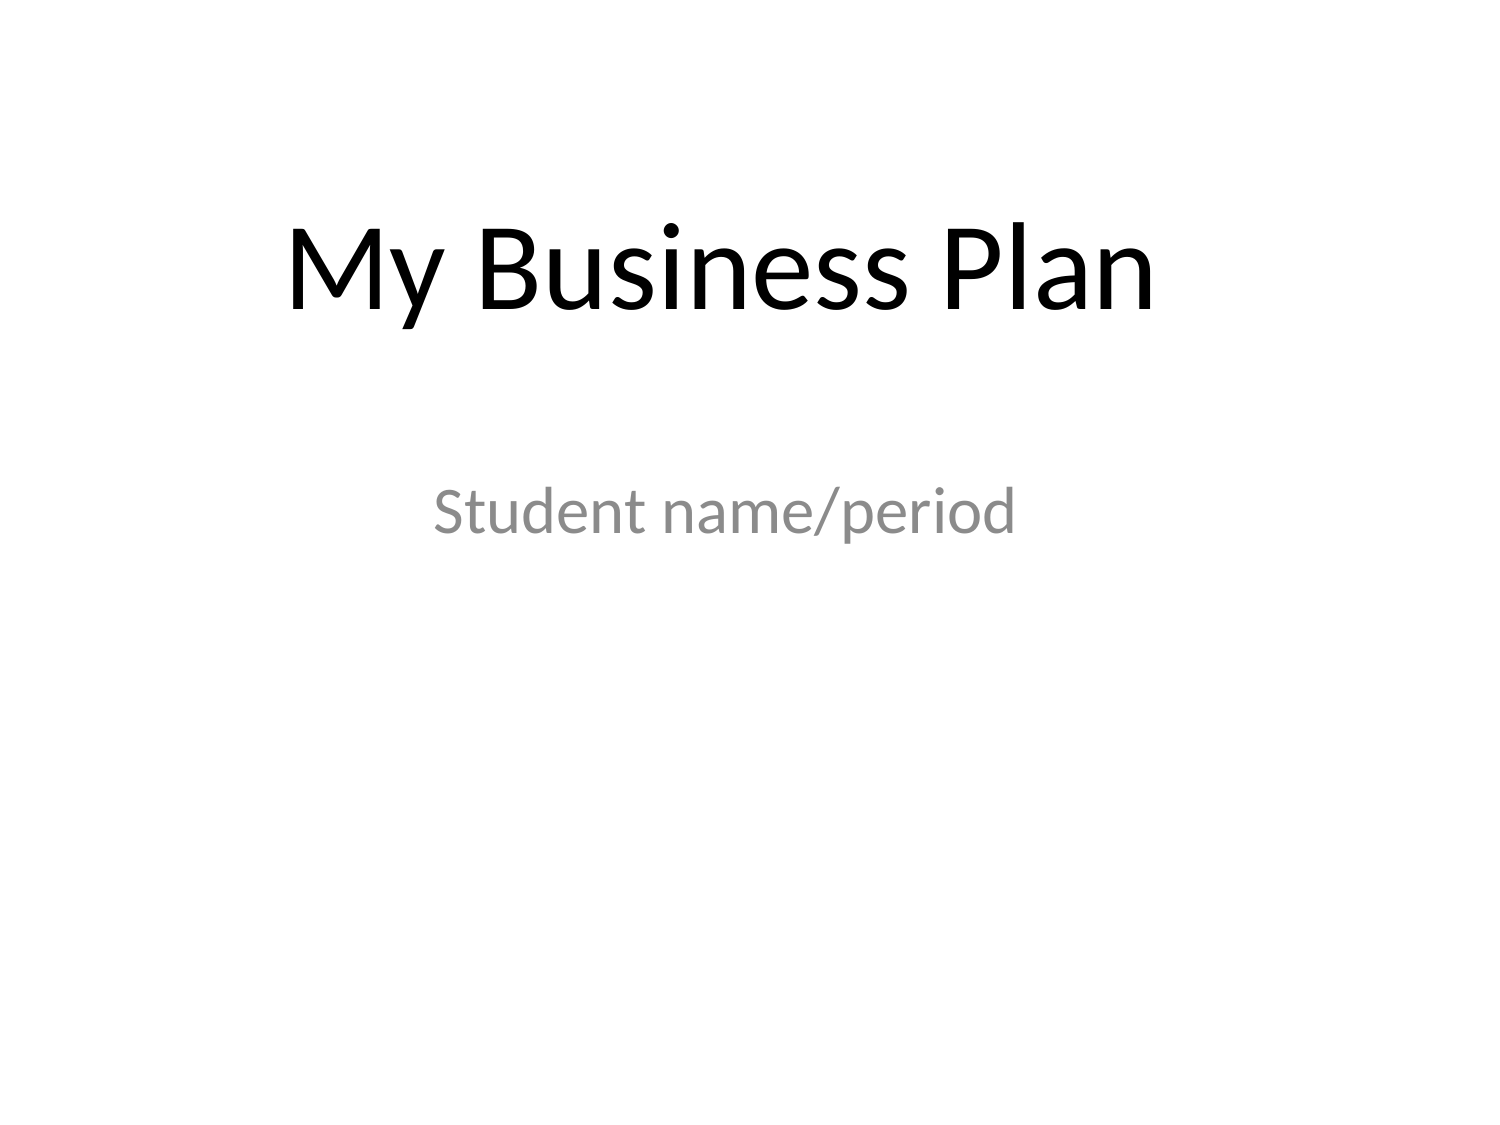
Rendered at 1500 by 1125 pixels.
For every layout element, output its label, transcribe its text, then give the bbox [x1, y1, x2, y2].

subtitle Student name/period [200, 459, 1251, 747]
title My Business Plan [151, 160, 1320, 351]
